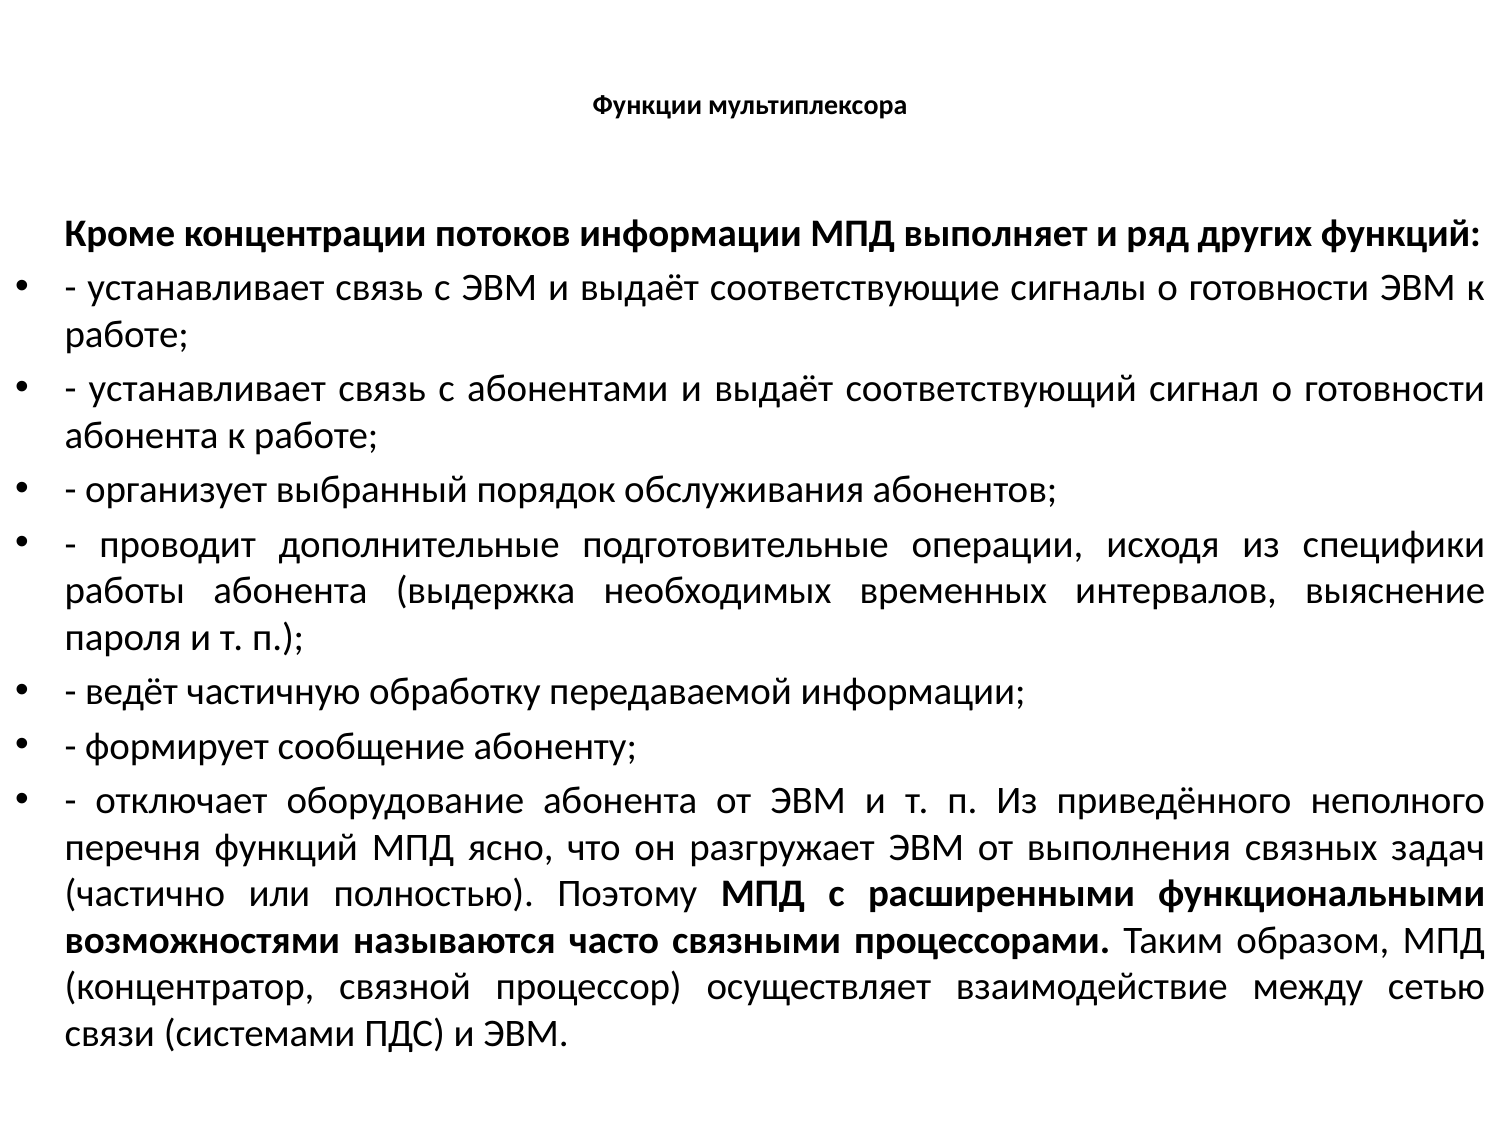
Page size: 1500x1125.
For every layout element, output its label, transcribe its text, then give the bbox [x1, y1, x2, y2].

title Функции мультиплексора [75, 45, 1425, 163]
list Кроме концентрации потоков информации МПД выполняет и ряд других функций: - устанавливает связь с ЭВМ и выдаёт соответствующие сигналы о готовности ЭВМ к работе; - устанавливает связь с абонентами и выдаёт соответствующий сигнал о готовности абонента к работе; - организует выбранный порядок обслуживания абонентов; - проводит дополнительные подготовительные операции, исходя из специфики работы абонента (выдержка необходимых временных интервалов, выяснение пароля и т. п.); - ведёт частичную обработку передаваемой информации; - формирует сообщение абоненту; - отключает оборудование абонента от ЭВМ и т. п. Из приведённого неполного перечня функций МПД ясно, что он разгружает ЭВМ от выполнения связных задач (частично или полностью). Поэтому МПД с расширенными функциональными возможностями называются часто связными процессорами. Таким образом, МПД (концентратор, связной процессор) осуществляет взаимодействие между сетью связи (системами ПДС) и ЭВМ. [0, 200, 1500, 1125]
